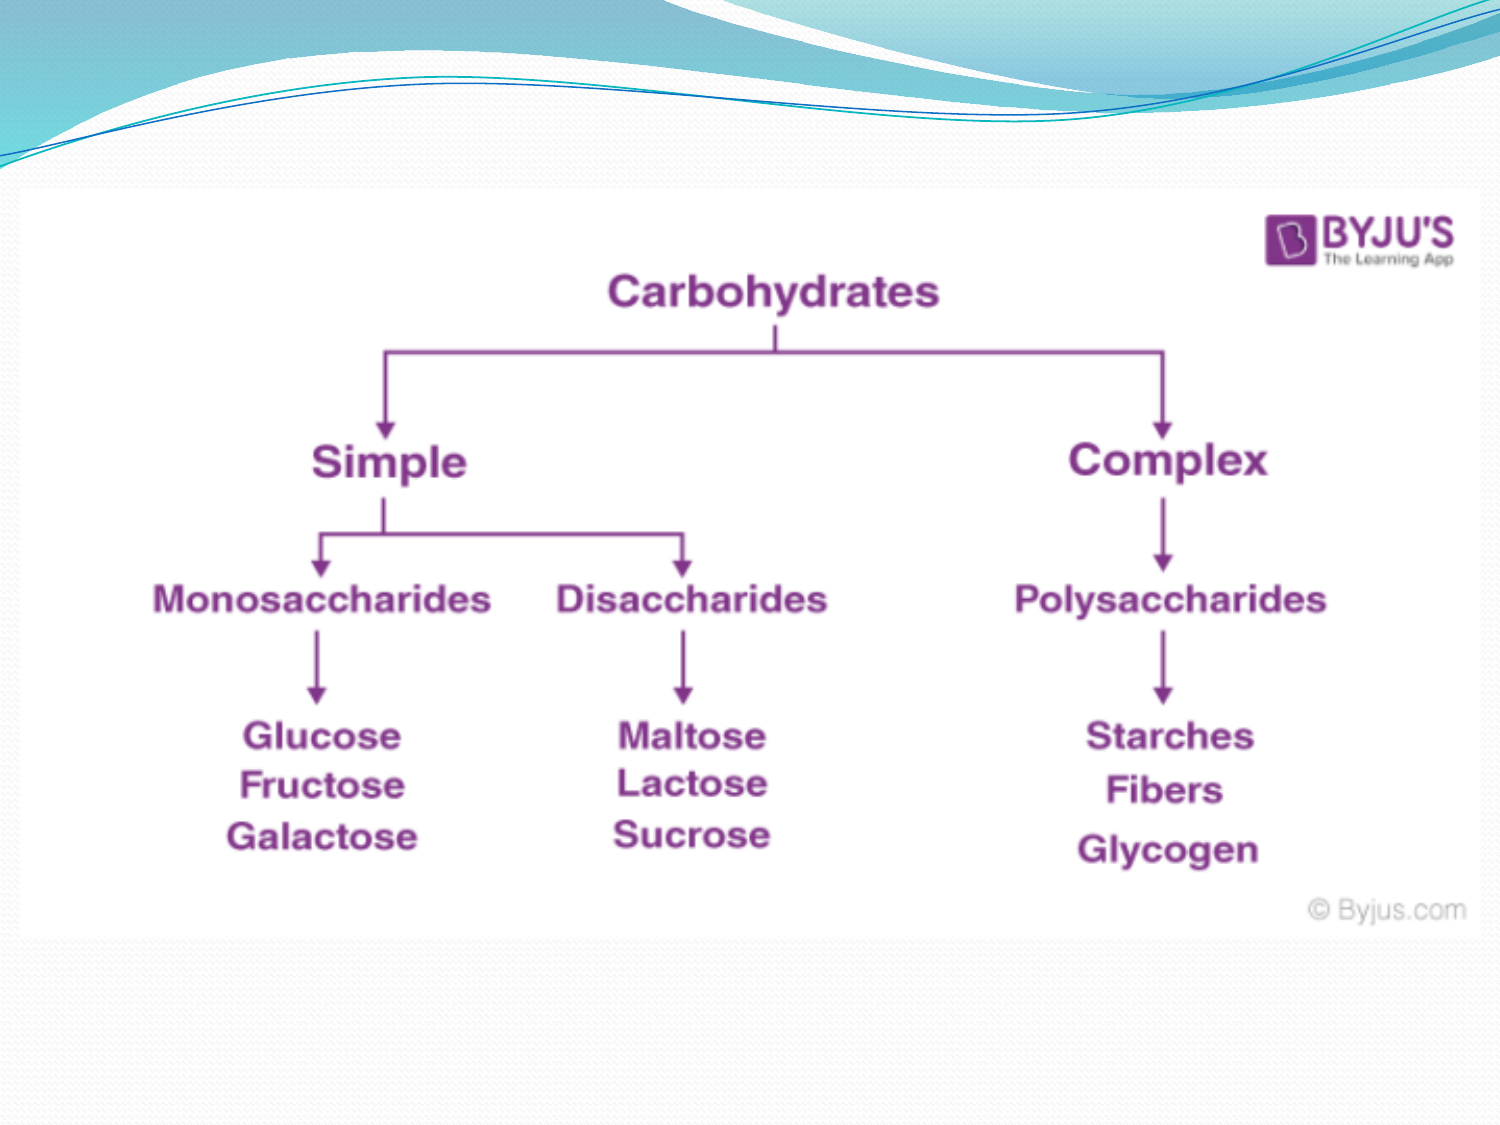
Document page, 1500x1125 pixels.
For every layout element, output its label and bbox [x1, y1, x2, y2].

picture [20, 188, 1480, 937]
